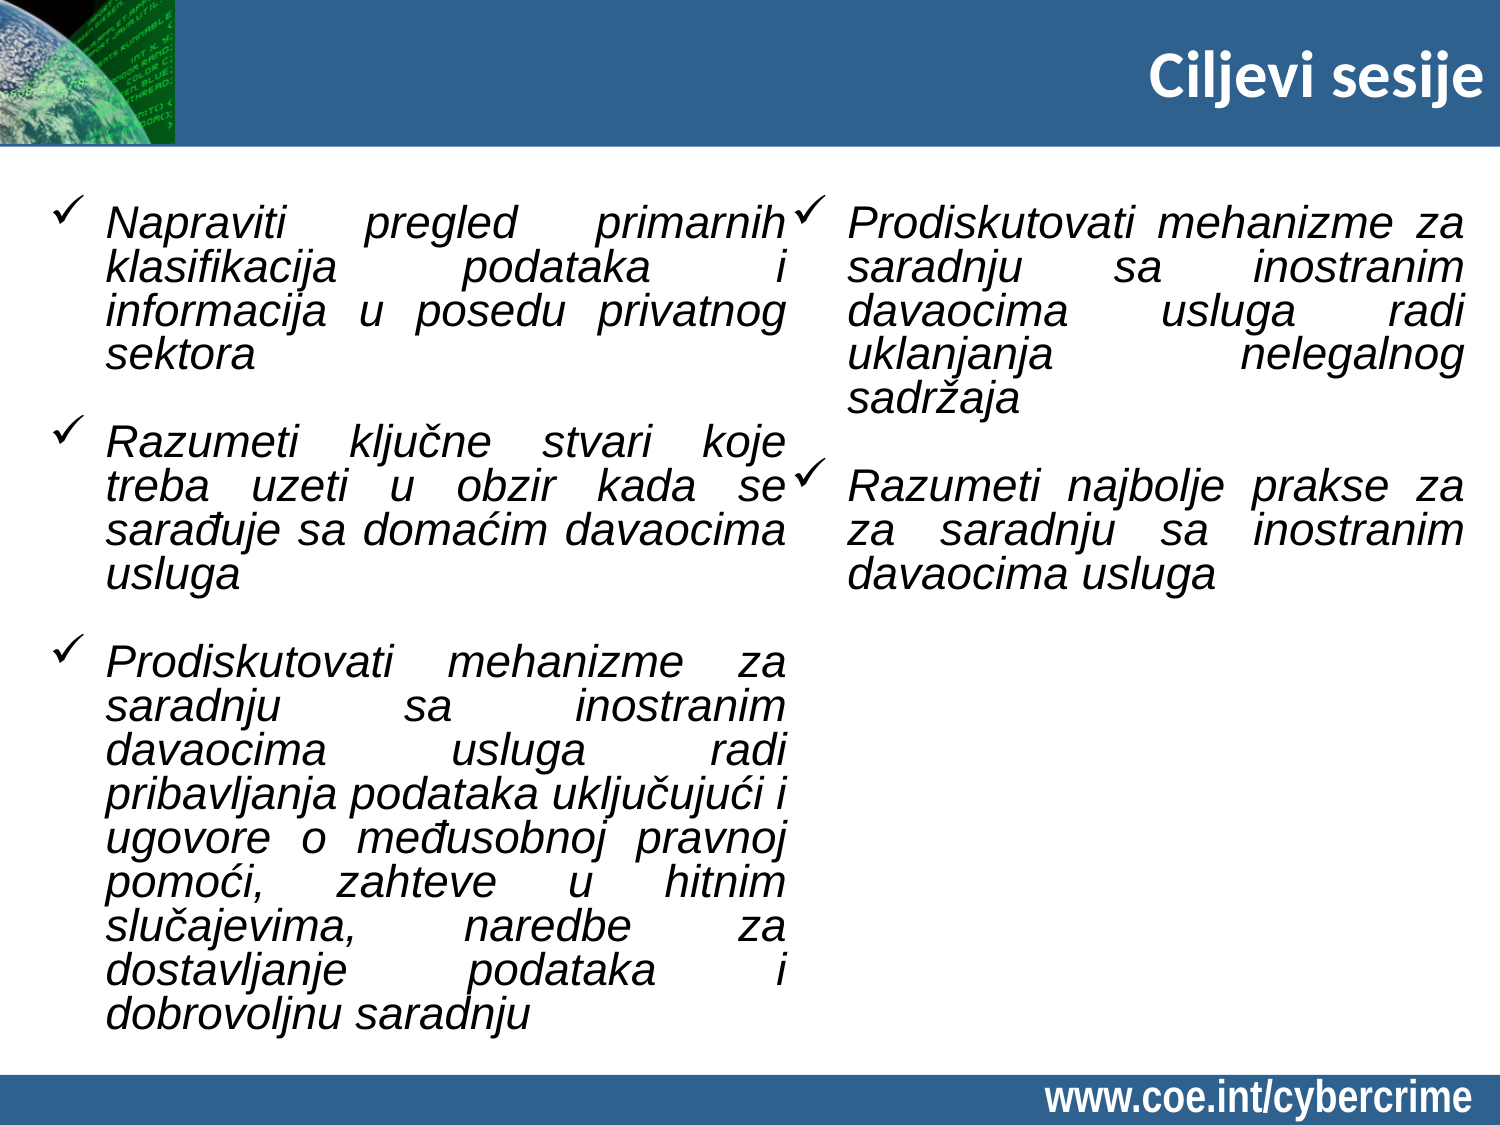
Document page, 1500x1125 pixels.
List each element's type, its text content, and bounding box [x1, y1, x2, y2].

picture [0, 0, 175, 144]
text_box [0, 1073, 1030, 1125]
text_box Napraviti pregled primarnih klasifikacija podataka i informacija u posedu privatnog sektora Razumeti ključne stvari koje treba uzeti u obzir kada se sarađuje sa domaćim davaocima usluga Prodiskutovati mehanizme za saradnju sa inostranim davaocima usluga radi pribavljanja podataka uključujući i ugovore o međusobnoj pravnoj pomoći, zahteve u hitnim slučajevima, naredbe za dostavljanje podataka i dobrovoljnu saradnju [34, 195, 802, 1046]
text_box Ciljevi sesije [177, 0, 1500, 149]
text_box Prodiskutovati mehanizme za saradnju sa inostranim davaocima usluga radi uklanjanja nelegalnog sadržaja Razumeti najbolje prakse za za saradnju sa inostranim davaocima usluga [776, 195, 1480, 606]
text_box www.coe.int/cybercrime [1030, 1059, 1500, 1125]
